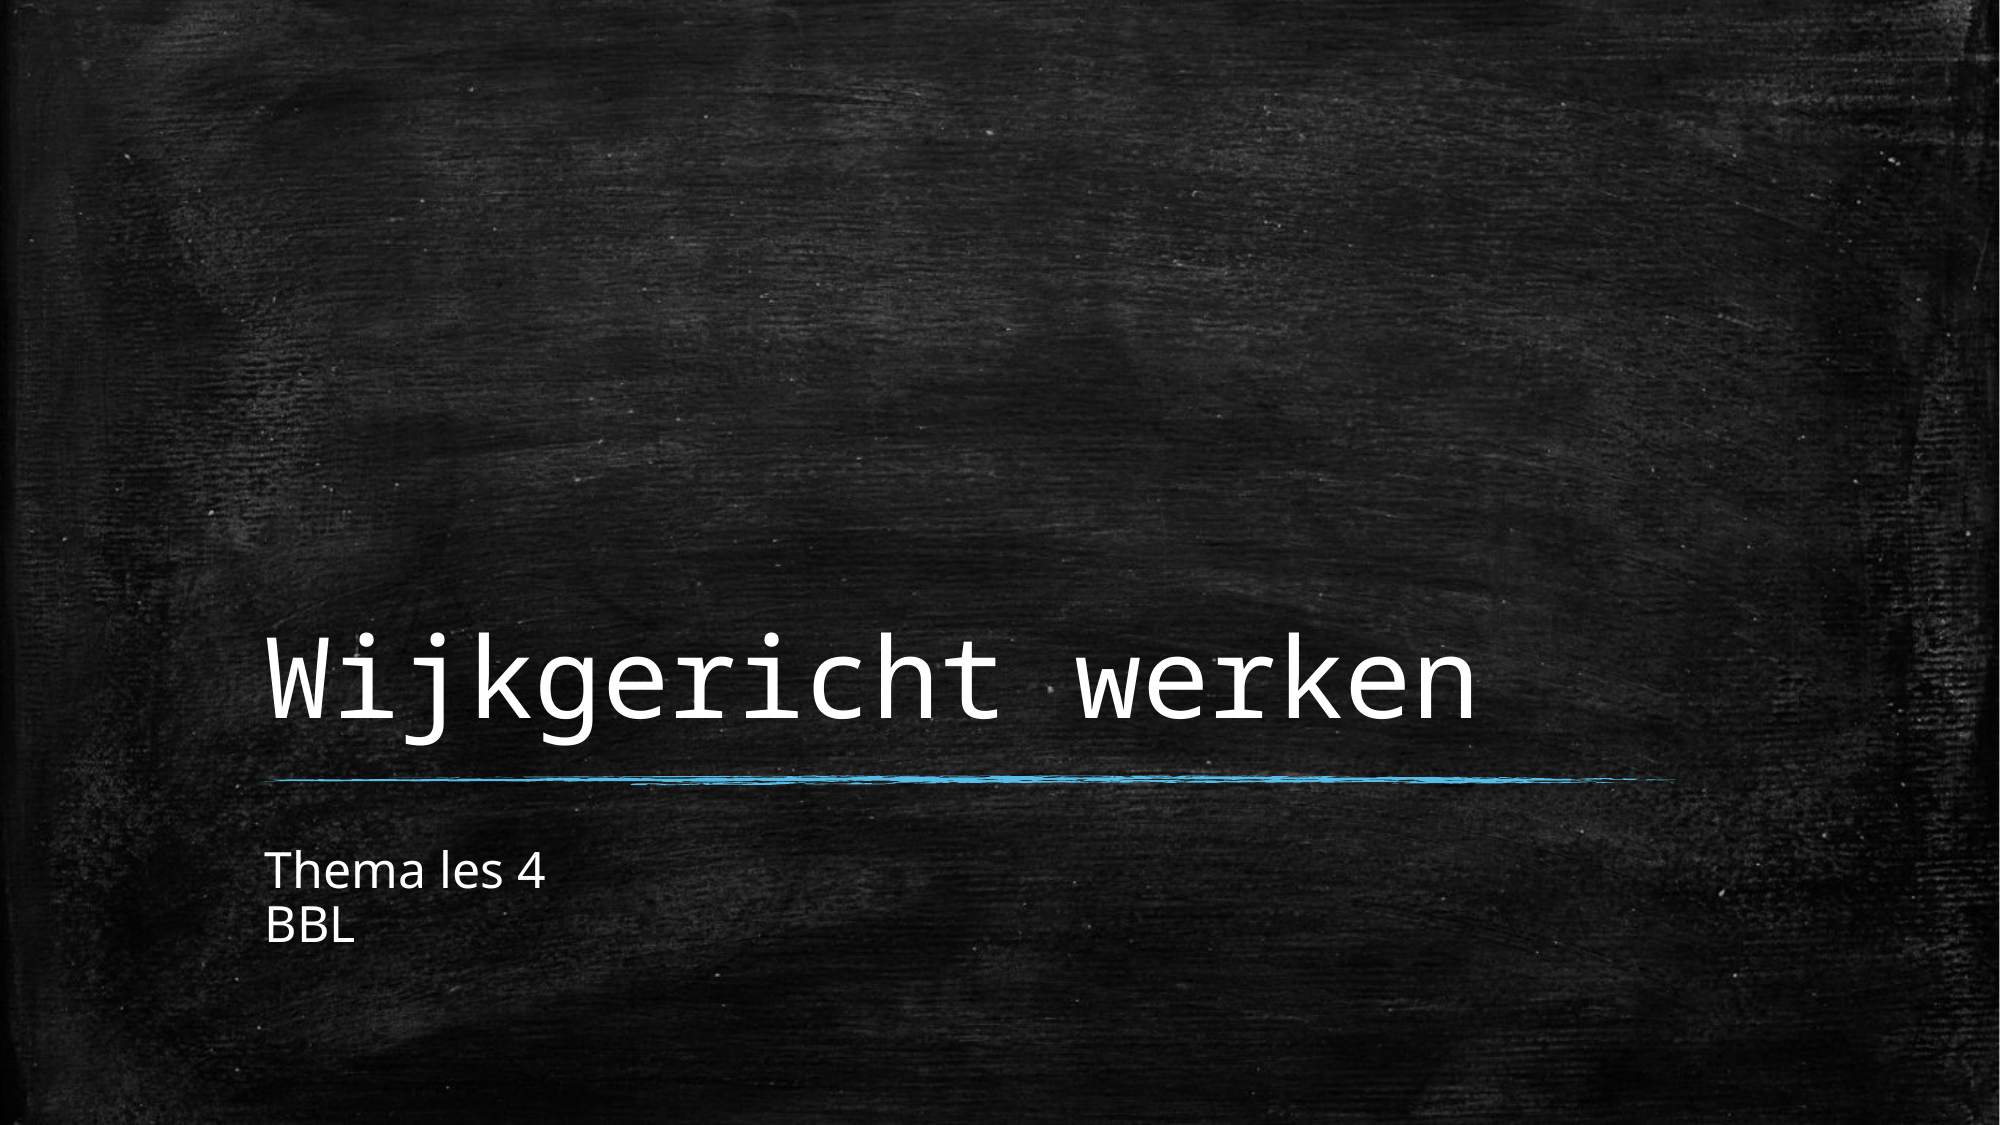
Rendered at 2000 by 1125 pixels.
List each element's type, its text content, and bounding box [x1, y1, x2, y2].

title Wijkgericht werken [249, 312, 1750, 750]
subtitle Thema les 4 BBL [249, 837, 1750, 1013]
